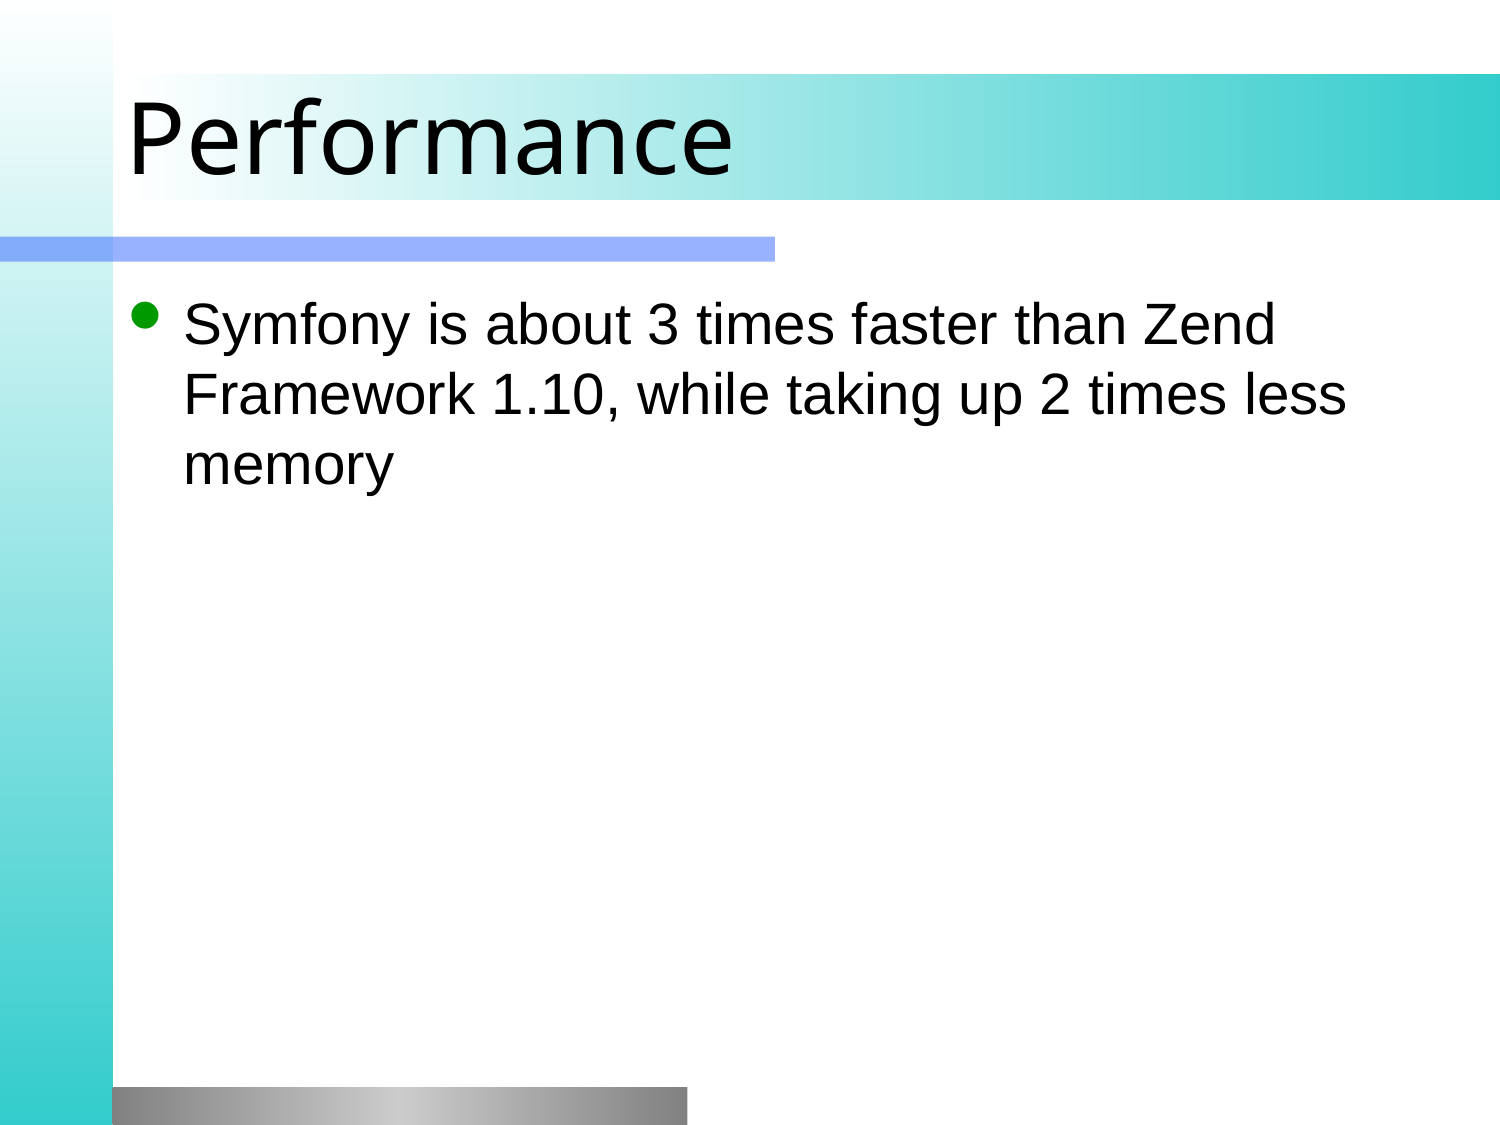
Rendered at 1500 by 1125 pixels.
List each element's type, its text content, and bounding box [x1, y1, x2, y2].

title Performance [110, 40, 1386, 229]
list Symfony is about 3 times faster than Zend Framework 1.10, while taking up 2 times less memory [112, 278, 1388, 1073]
